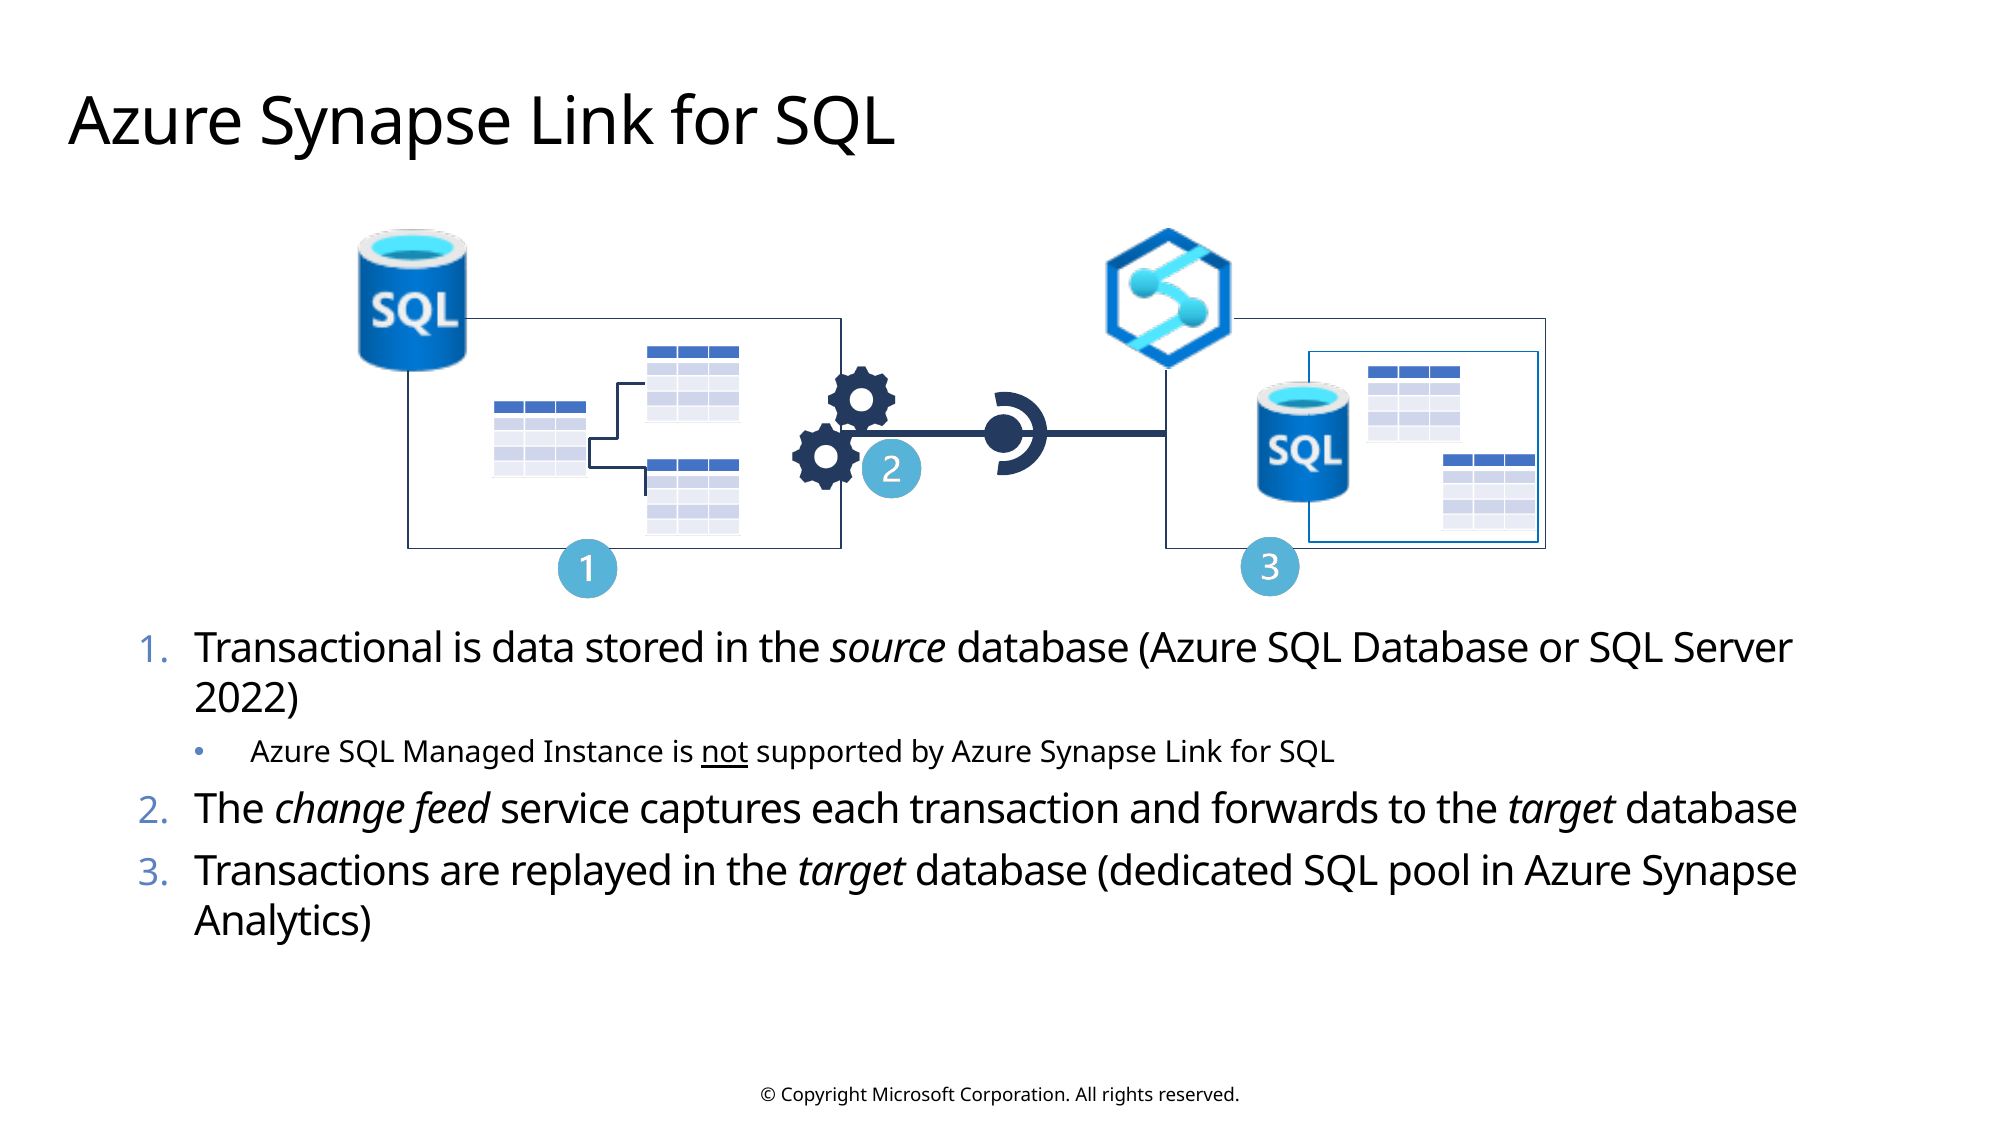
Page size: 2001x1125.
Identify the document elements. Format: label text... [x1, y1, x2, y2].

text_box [338, 226, 1546, 606]
title Azure Synapse Link for SQL [68, 72, 1930, 184]
text_box Transactional is data stored in the source database (Azure SQL Database or SQL Server 2022) Azure SQL Managed Instance is not supported by Azure Synapse Link for SQL The change feed service captures each transaction and forwards to the target database Transactions are replayed in the target database (dedicated SQL pool in Azure Synapse Analytics) [123, 612, 1906, 964]
